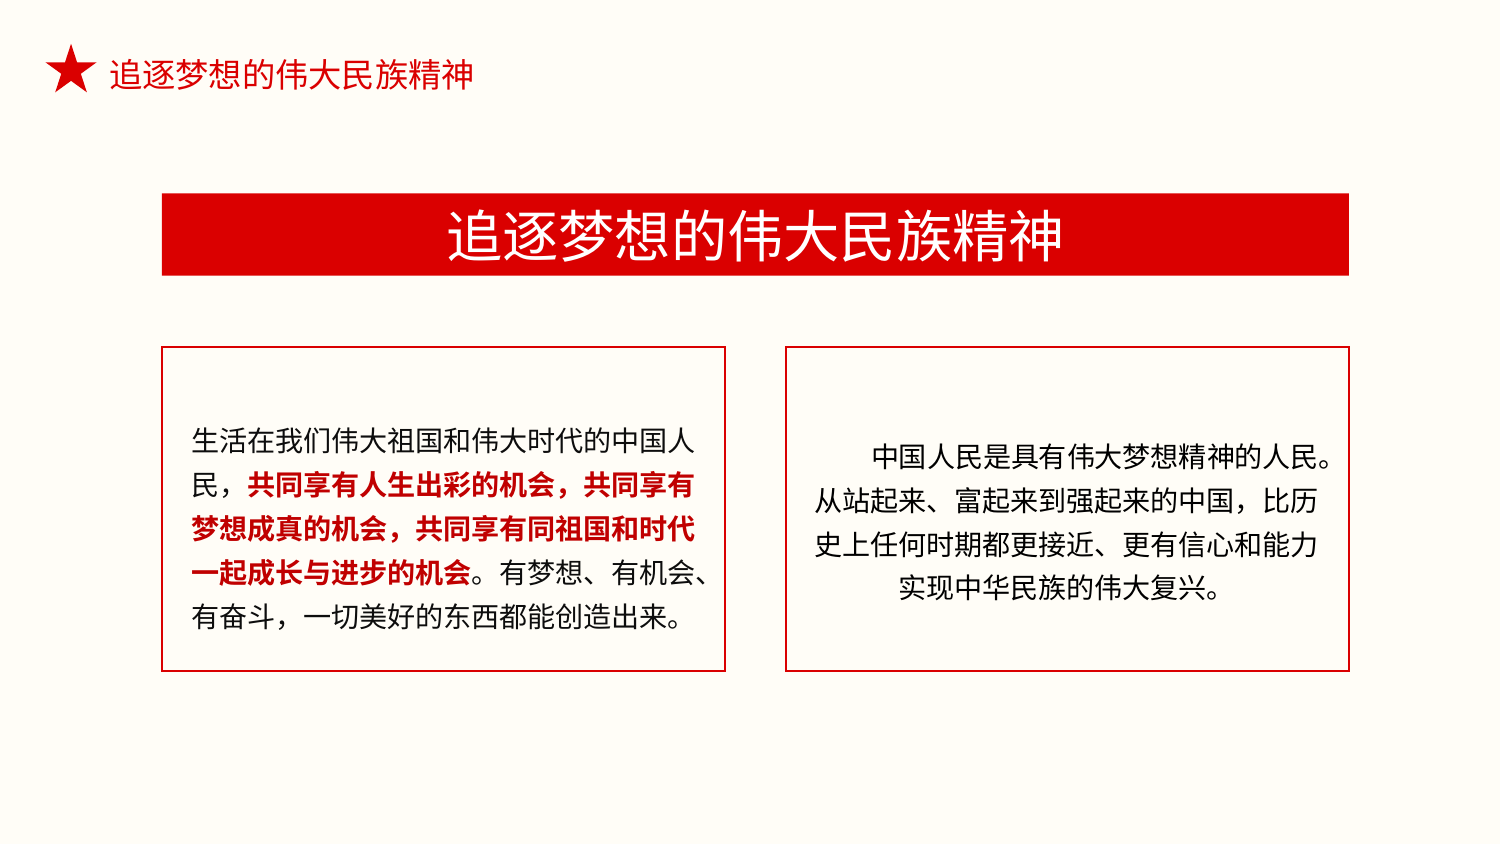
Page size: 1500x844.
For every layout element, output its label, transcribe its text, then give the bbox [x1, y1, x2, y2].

text_box 追逐梦想的伟大民族精神 [161, 193, 1349, 276]
text_box [785, 346, 1349, 671]
text_box [161, 347, 726, 671]
